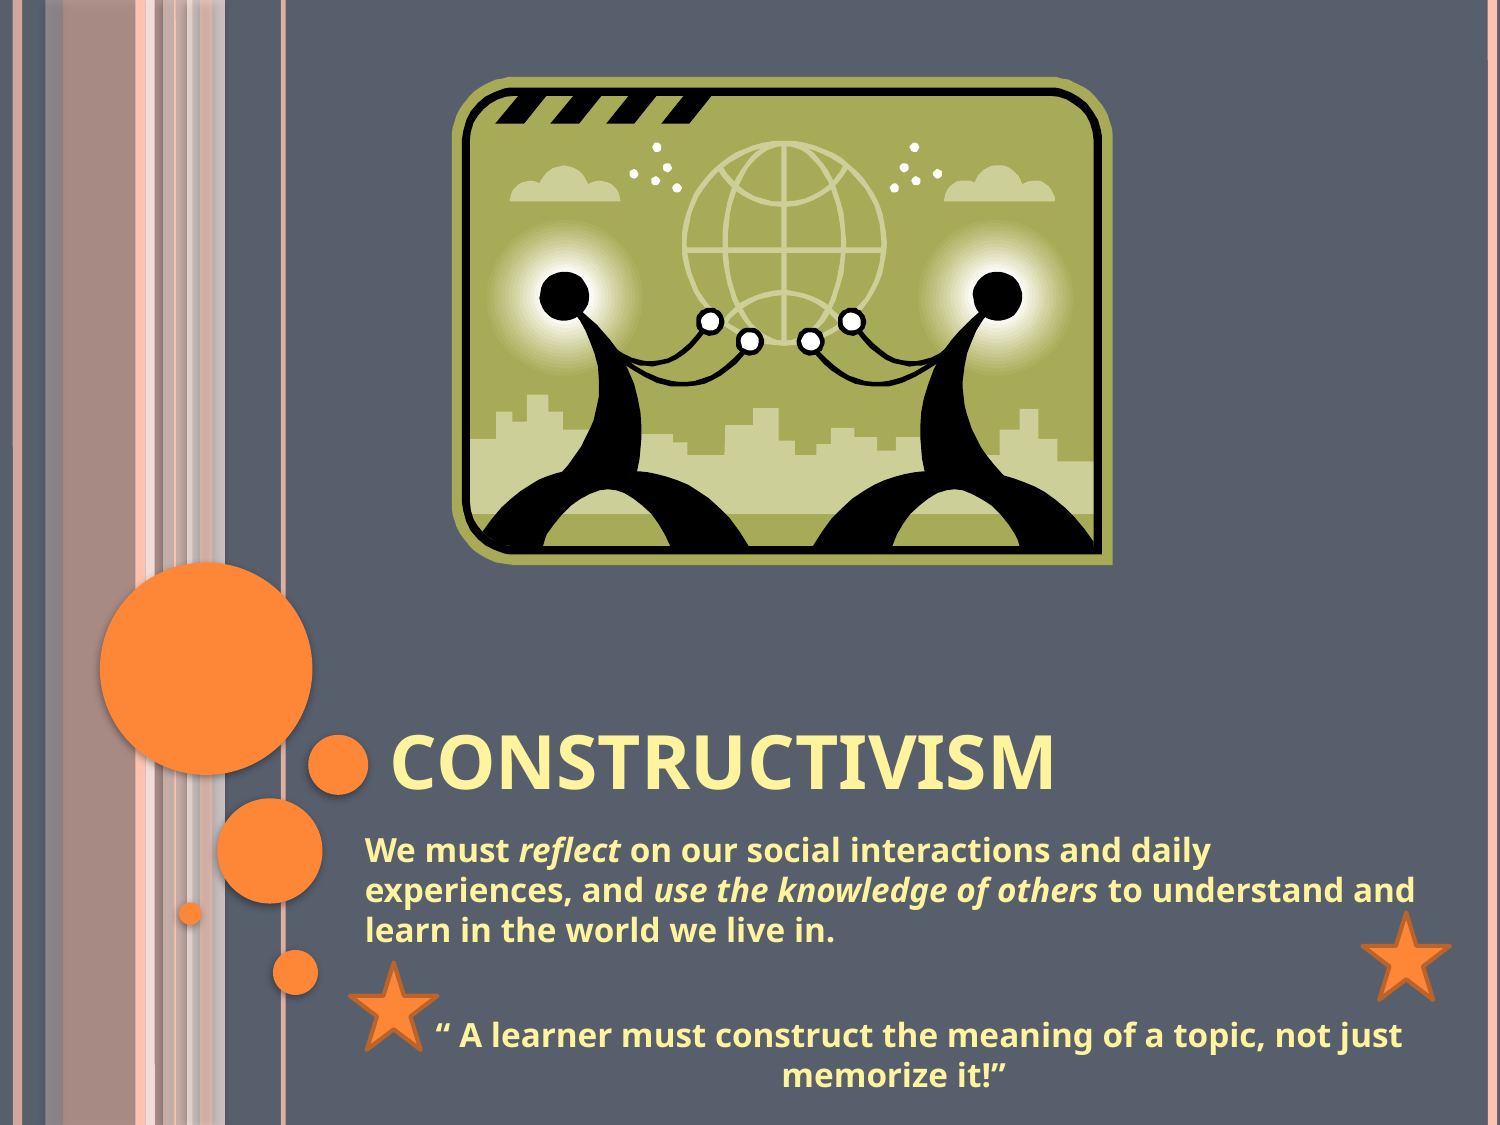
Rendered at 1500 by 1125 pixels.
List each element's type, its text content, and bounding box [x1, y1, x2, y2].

title Constructivism [375, 474, 1388, 812]
picture [449, 74, 1115, 568]
text_box [347, 960, 440, 1052]
text_box [1360, 910, 1452, 1002]
list We must reflect on our social interactions and daily experiences, and use the knowledge of others to understand and learn in the world we live in. “ A learner must construct the meaning of a topic, not just memorize it!” [350, 821, 1438, 1047]
